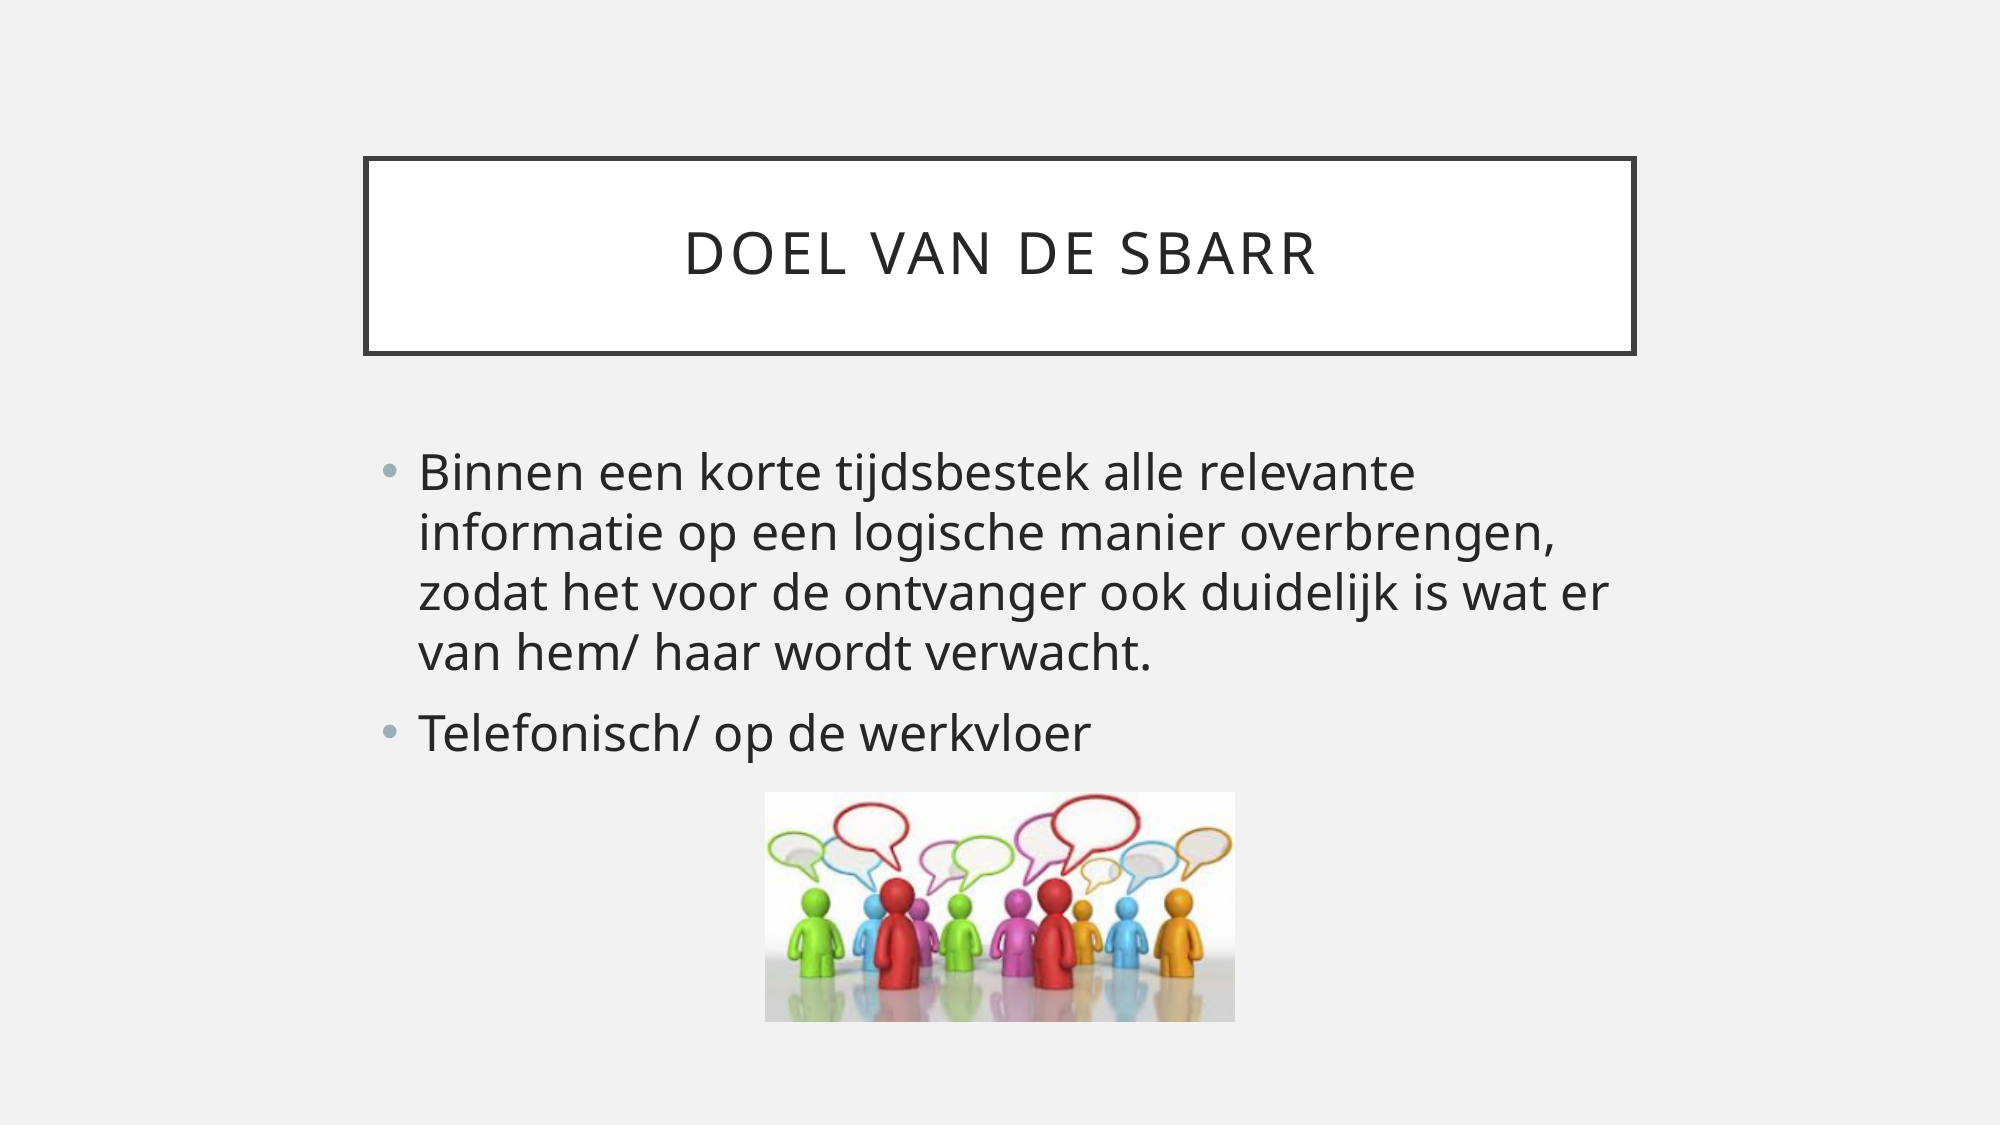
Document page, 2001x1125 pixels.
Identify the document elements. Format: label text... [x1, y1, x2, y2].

picture [765, 792, 1235, 1022]
list Binnen een korte tijdsbestek alle relevante informatie op een logische manier overbrengen, zodat het voor de ontvanger ook duidelijk is wat er van hem/ haar wordt verwacht. Telefonisch/ op de werkvloer [366, 432, 1634, 942]
title Doel van de SBARR [363, 156, 1637, 356]
